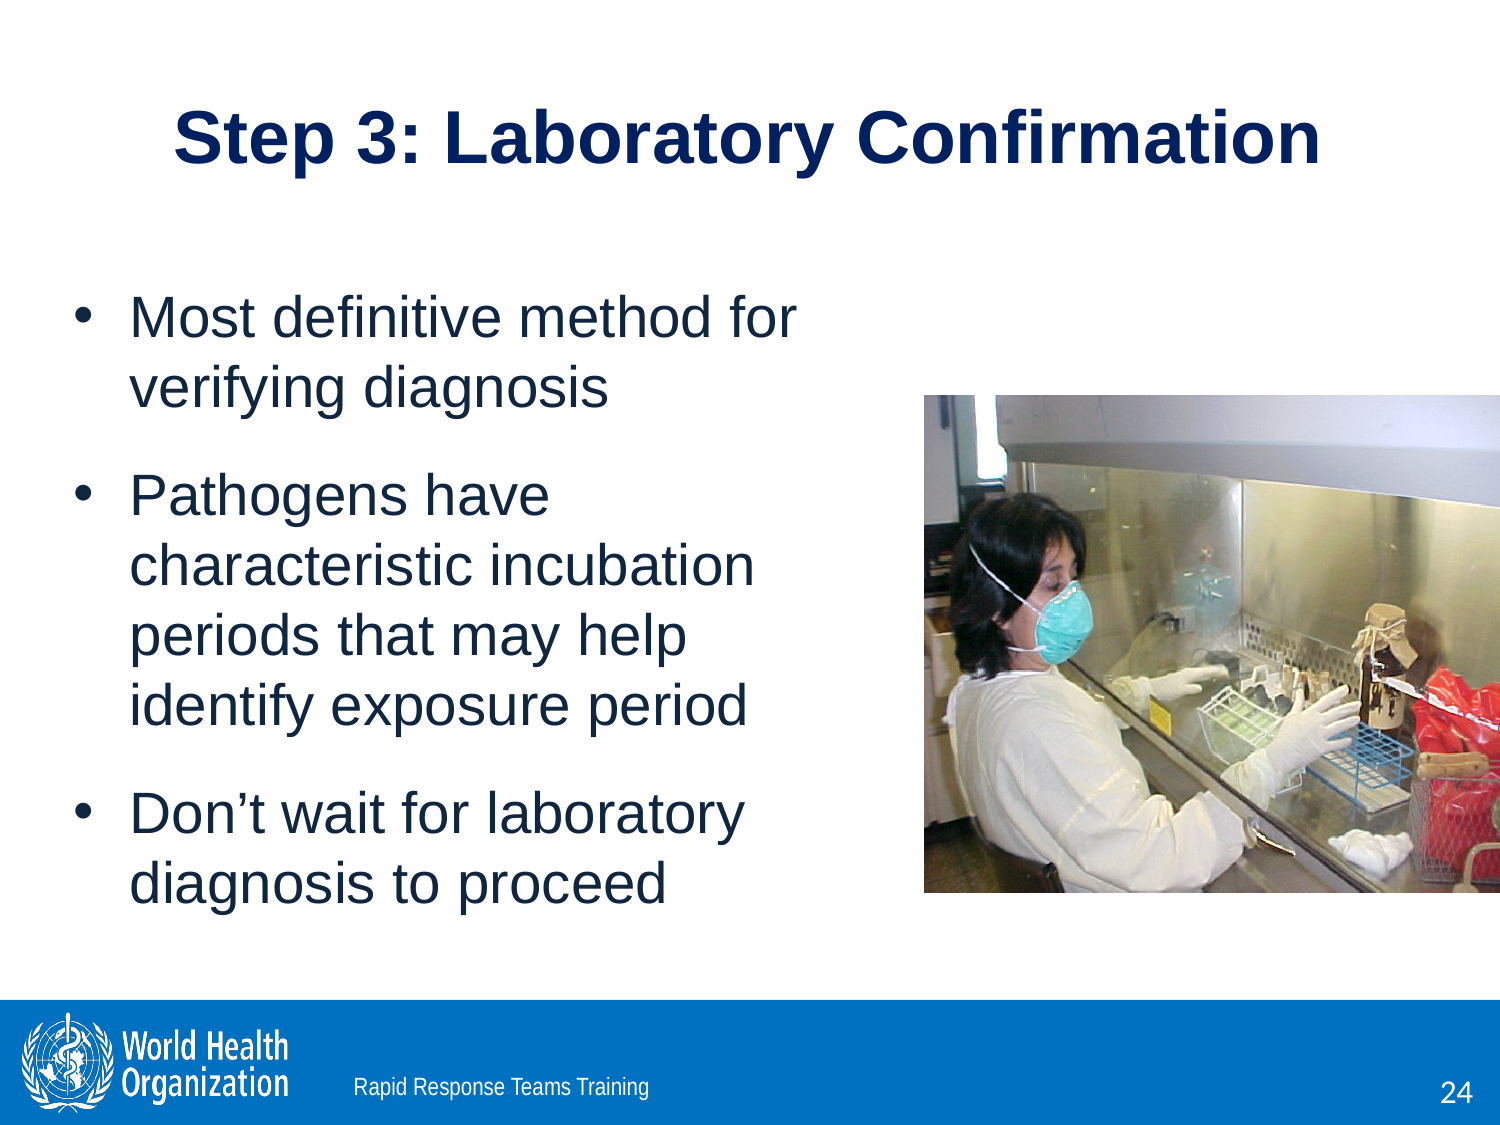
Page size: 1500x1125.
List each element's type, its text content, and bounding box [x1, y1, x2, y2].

picture [21, 1012, 288, 1113]
text_box Step 3: Laboratory Confirmation [58, 81, 1439, 244]
picture [924, 395, 1500, 893]
text_box Most definitive method for verifying diagnosis Pathogens have characteristic incubation periods that may help identify exposure period Don’t wait for laboratory diagnosis to proceed [58, 271, 875, 1059]
